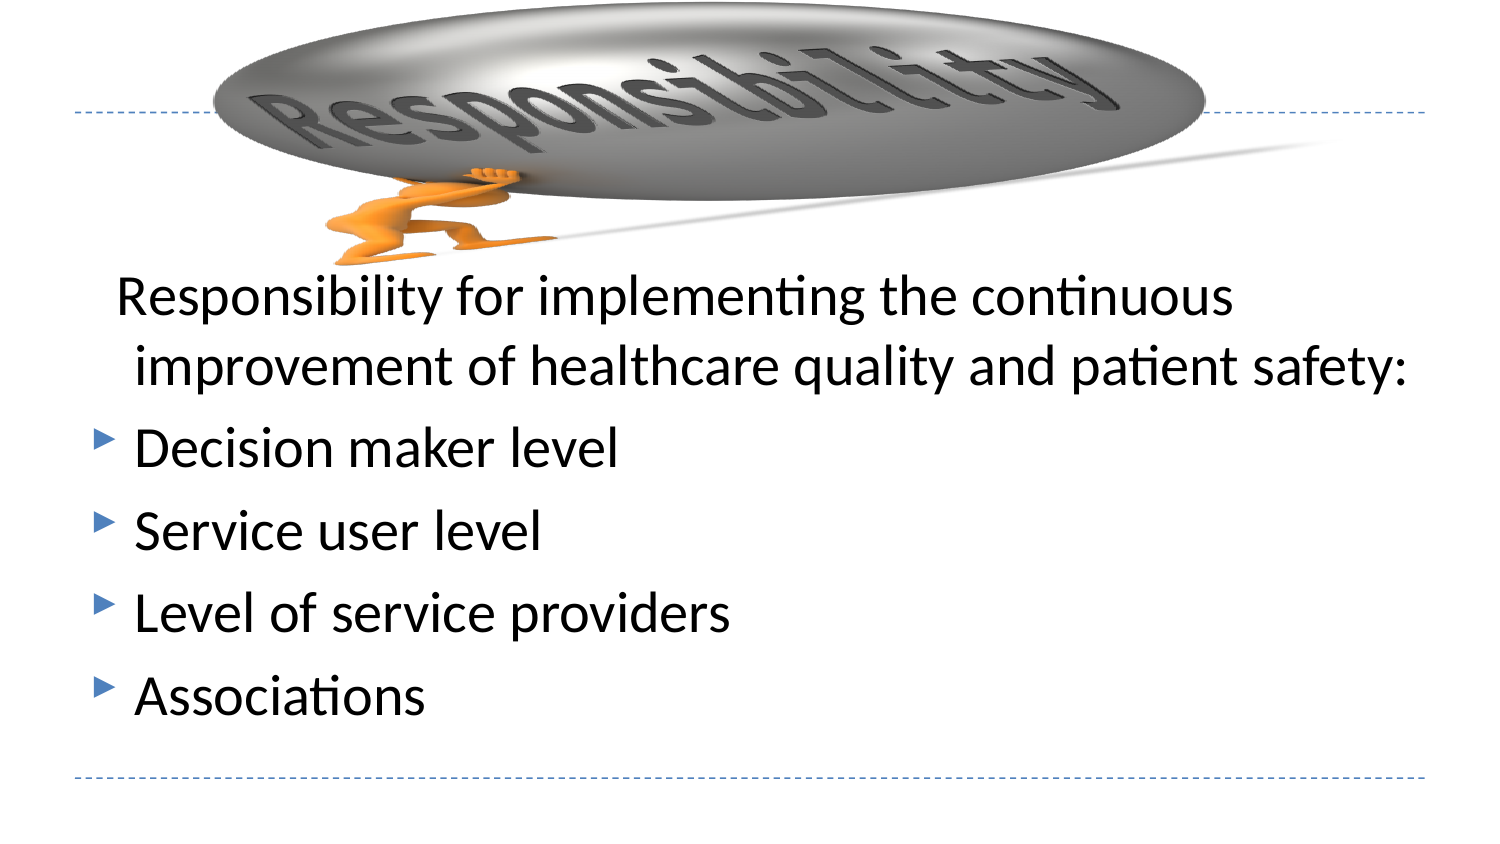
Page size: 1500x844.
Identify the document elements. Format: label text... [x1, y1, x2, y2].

list Responsibility for implementing the continuous improvement of healthcare quality and patient safety: Decision maker level Service user level Level of service providers Associations [74, 84, 1426, 798]
picture [0, 0, 1363, 273]
